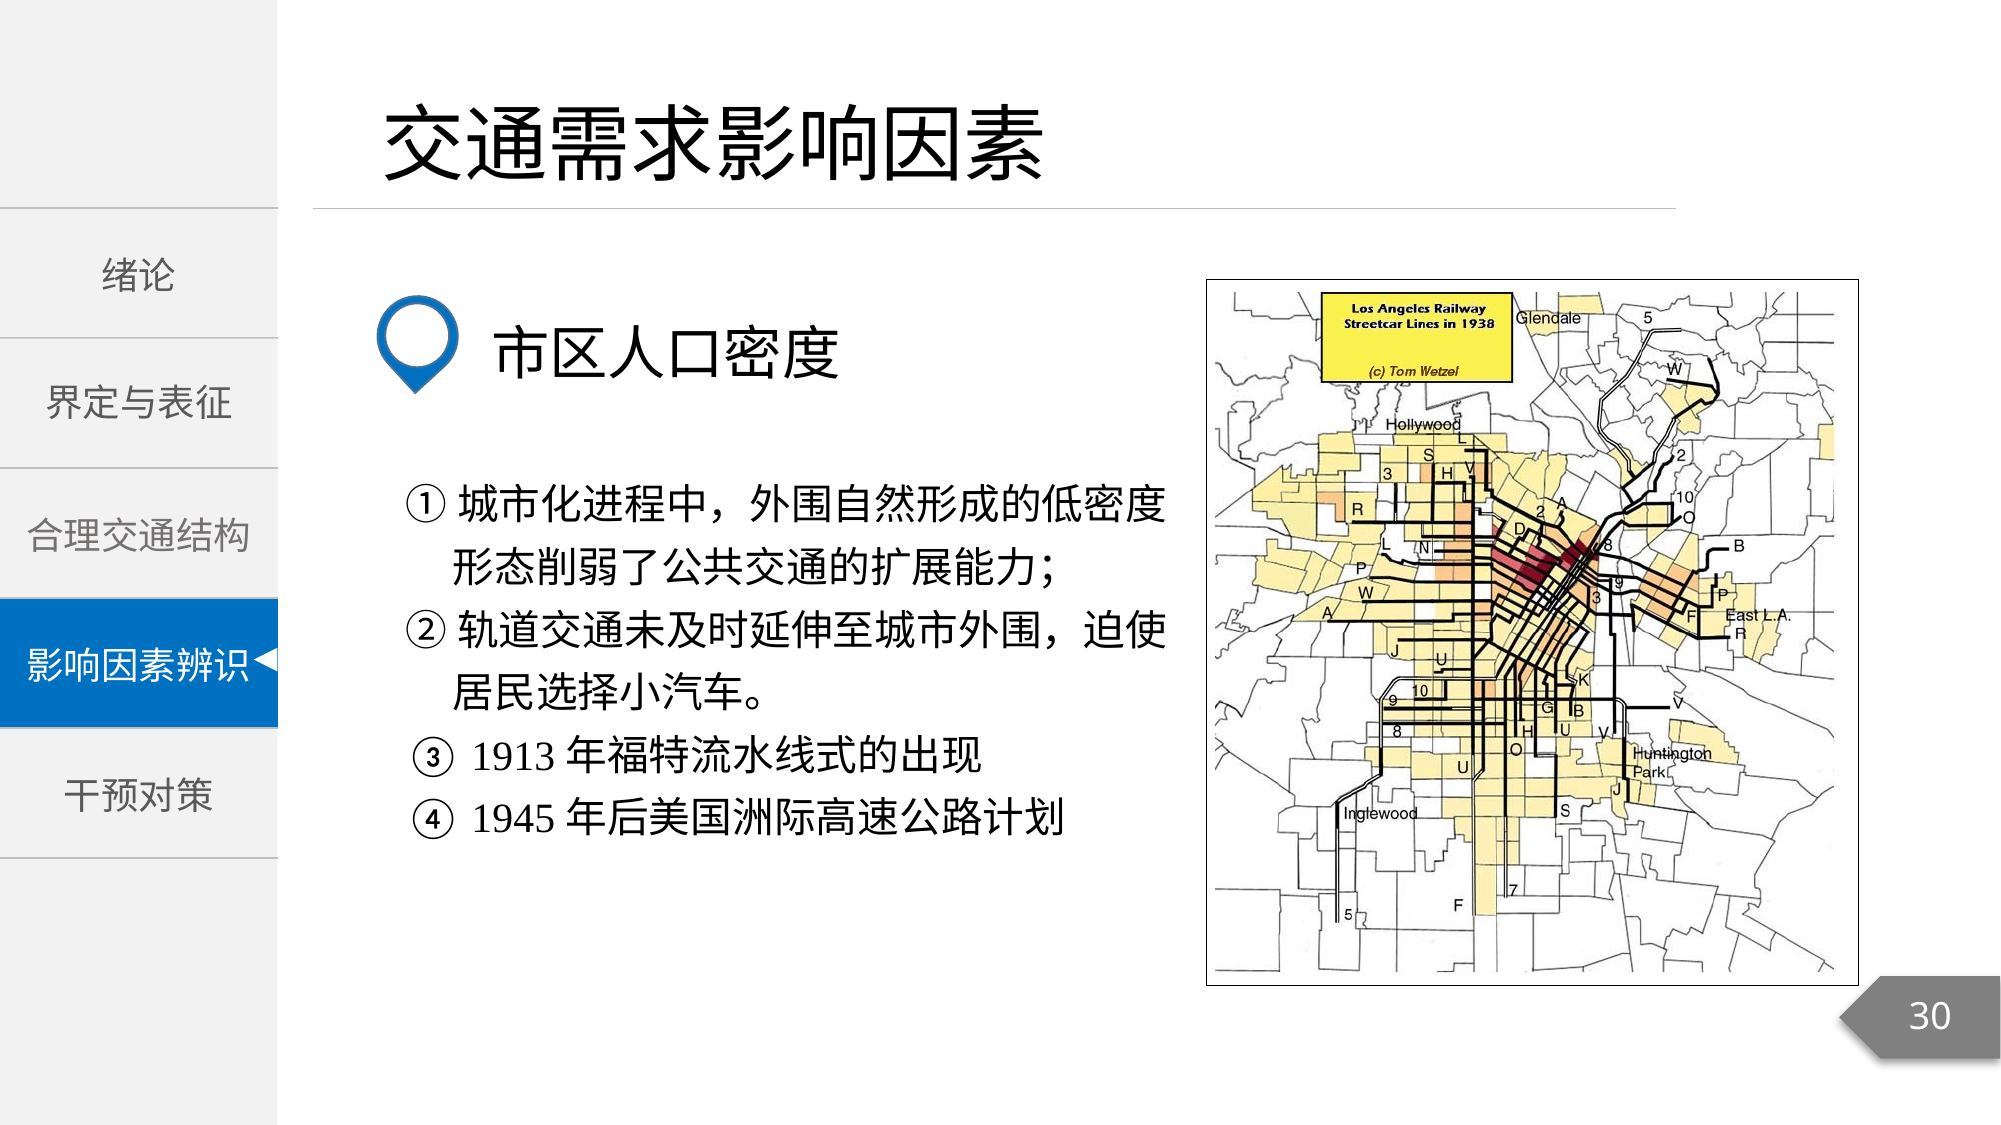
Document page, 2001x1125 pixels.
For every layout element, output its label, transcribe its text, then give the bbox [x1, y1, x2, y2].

text_box 市区人口密度 [476, 308, 856, 394]
text_box ①城市化进程中，外围自然形成的低密度 形态削弱了公共交通的扩展能力； ②轨道交通未及时延伸至城市外围，迫使 居民选择小汽车。 ③ 1913年福特流水线式的出现 ④ 1945年后美国洲际高速公路计划 [340, 458, 1206, 849]
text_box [377, 296, 458, 377]
picture [1206, 279, 1859, 986]
